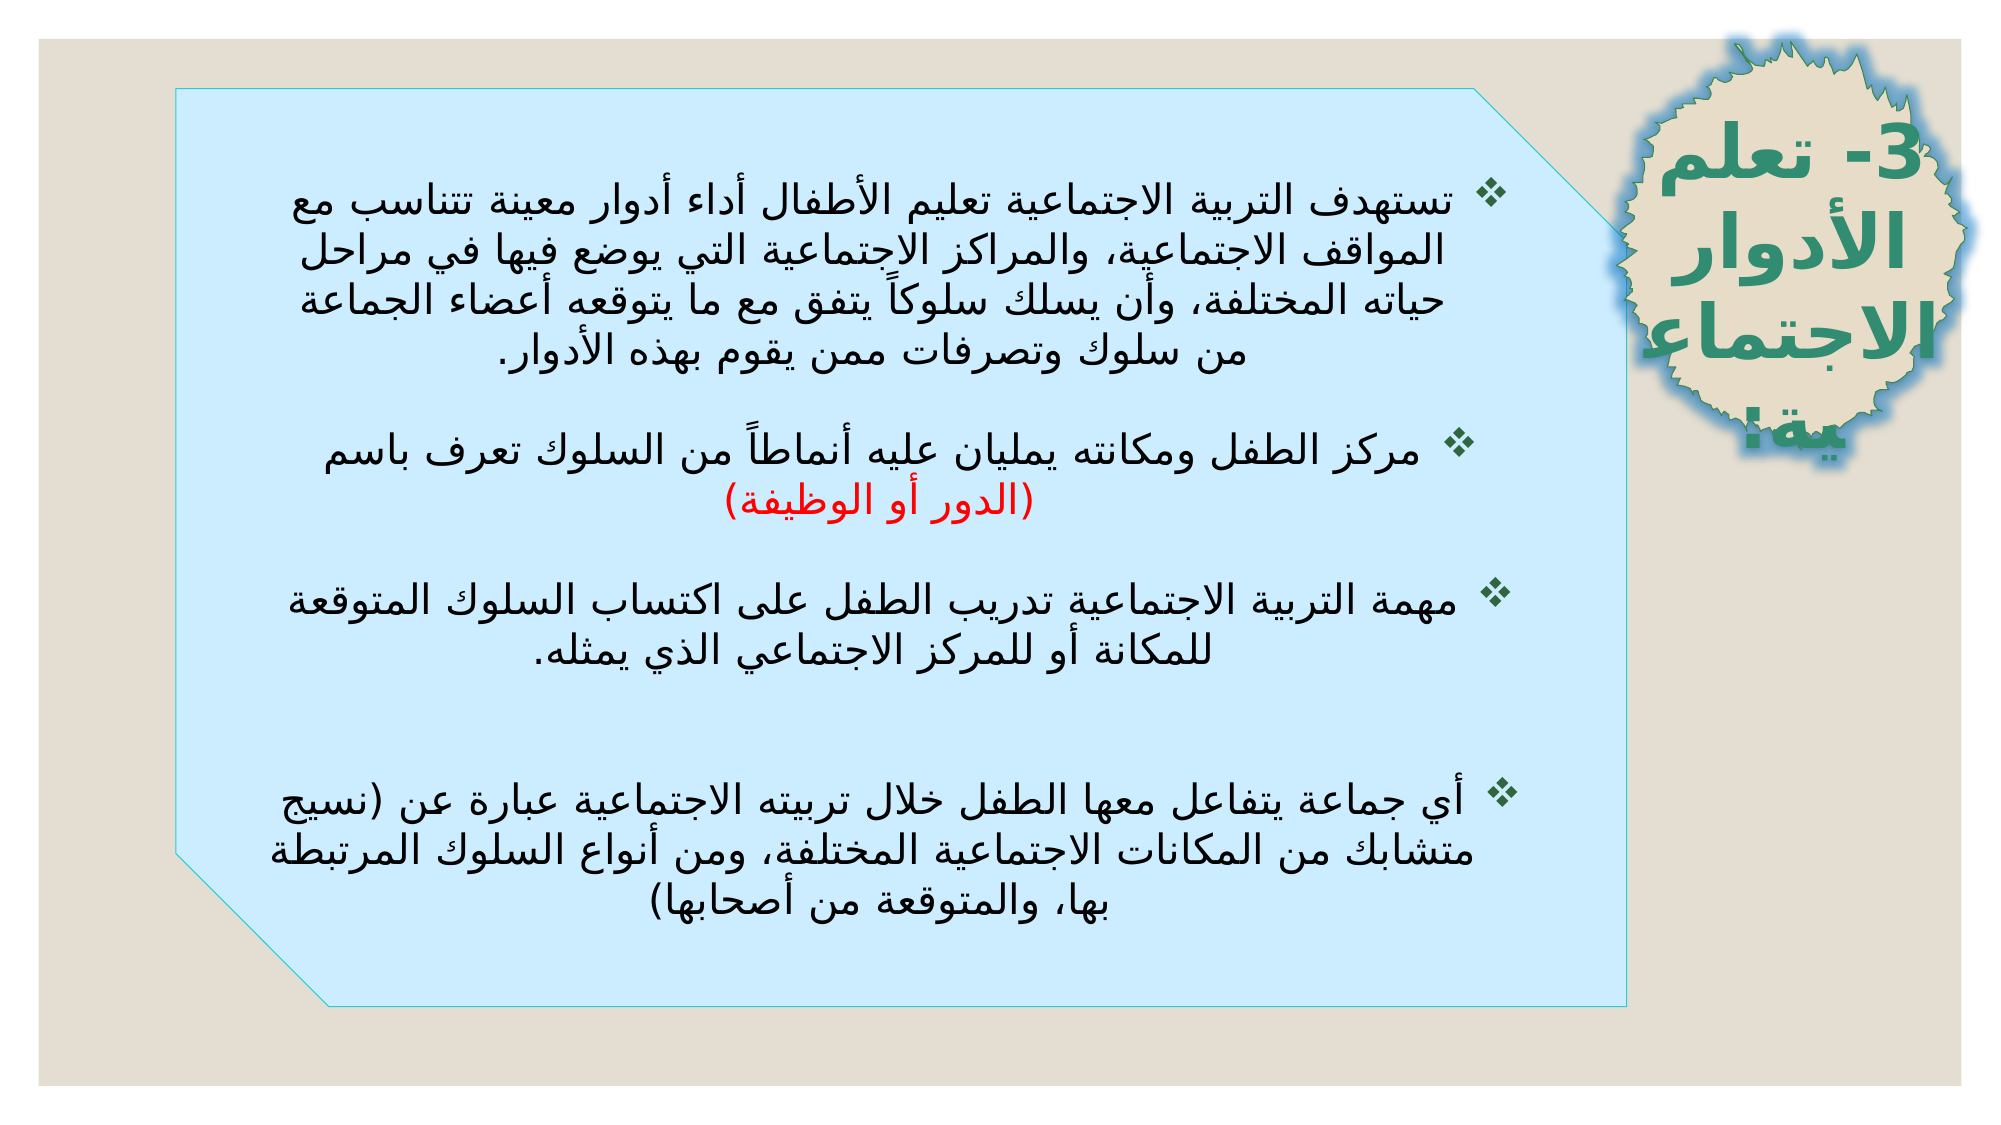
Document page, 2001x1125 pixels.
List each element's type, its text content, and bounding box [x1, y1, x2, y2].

text_box 3- تعلم الأدوار الاجتماعية: [1615, 40, 1969, 451]
text_box تستهدف التربية الاجتماعية تعليم الأطفال أداء أدوار معينة تتناسب مع المواقف الاجتماعية، والمراكز الاجتماعية التي يوضع فيها في مراحل حياته المختلفة، وأن يسلك سلوكاً يتفق مع ما يتوقعه أعضاء الجماعة من سلوك وتصرفات ممن يقوم بهذه الأدوار. مركز الطفل ومكانته يمليان عليه أنماطاً من السلوك تعرف باسم (الدور أو الوظيفة) مهمة التربية الاجتماعية تدريب الطفل على اكتساب السلوك المتوقعة للمكانة أو للمركز الاجتماعي الذي يمثله. أي جماعة يتفاعل معها الطفل خلال تربيته الاجتماعية عبارة عن (نسيج متشابك من المكانات الاجتماعية المختلفة، ومن أنواع السلوك المرتبطة بها، والمتوقعة من أصحابها) [175, 88, 1628, 1008]
